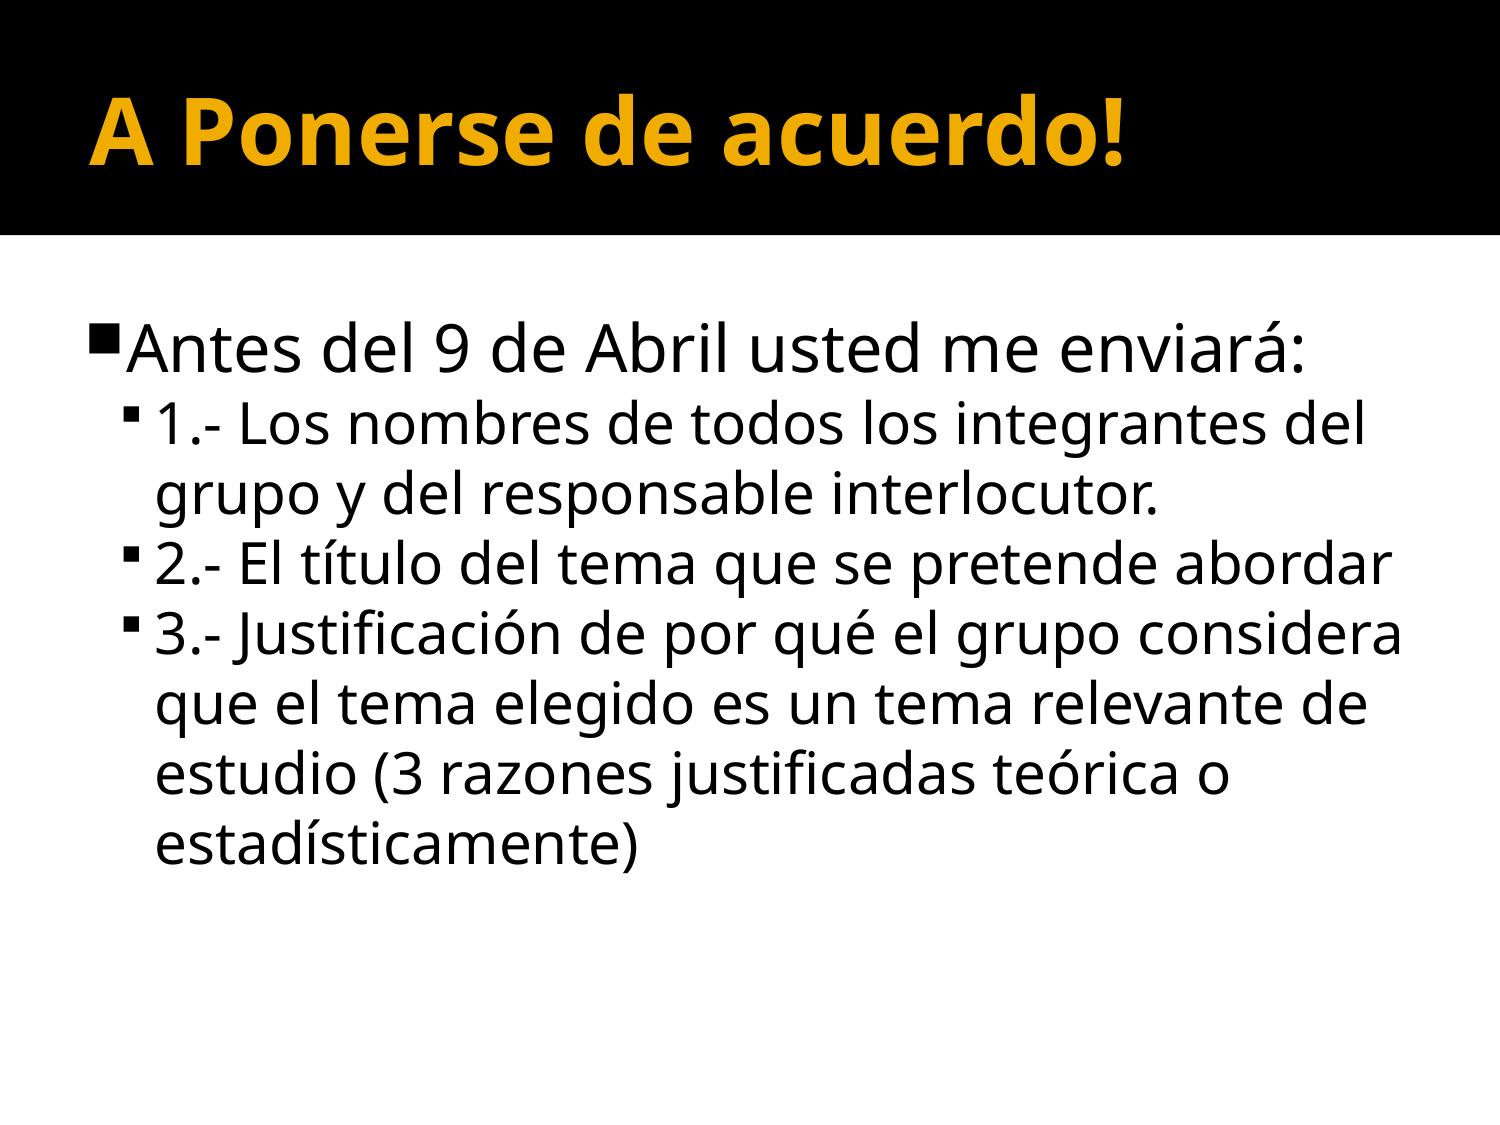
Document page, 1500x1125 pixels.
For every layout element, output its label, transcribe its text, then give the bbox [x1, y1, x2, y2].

text_box A Ponerse de acuerdo! [75, 25, 1425, 231]
text_box Antes del 9 de Abril usted me enviará: 1.- Los nombres de todos los integrantes del grupo y del responsable interlocutor. 2.- El título del tema que se pretende abordar 3.- Justificación de por qué el grupo considera que el tema elegido es un tema relevante de estudio (3 razones justificadas teórica o estadísticamente) [75, 291, 1425, 1050]
